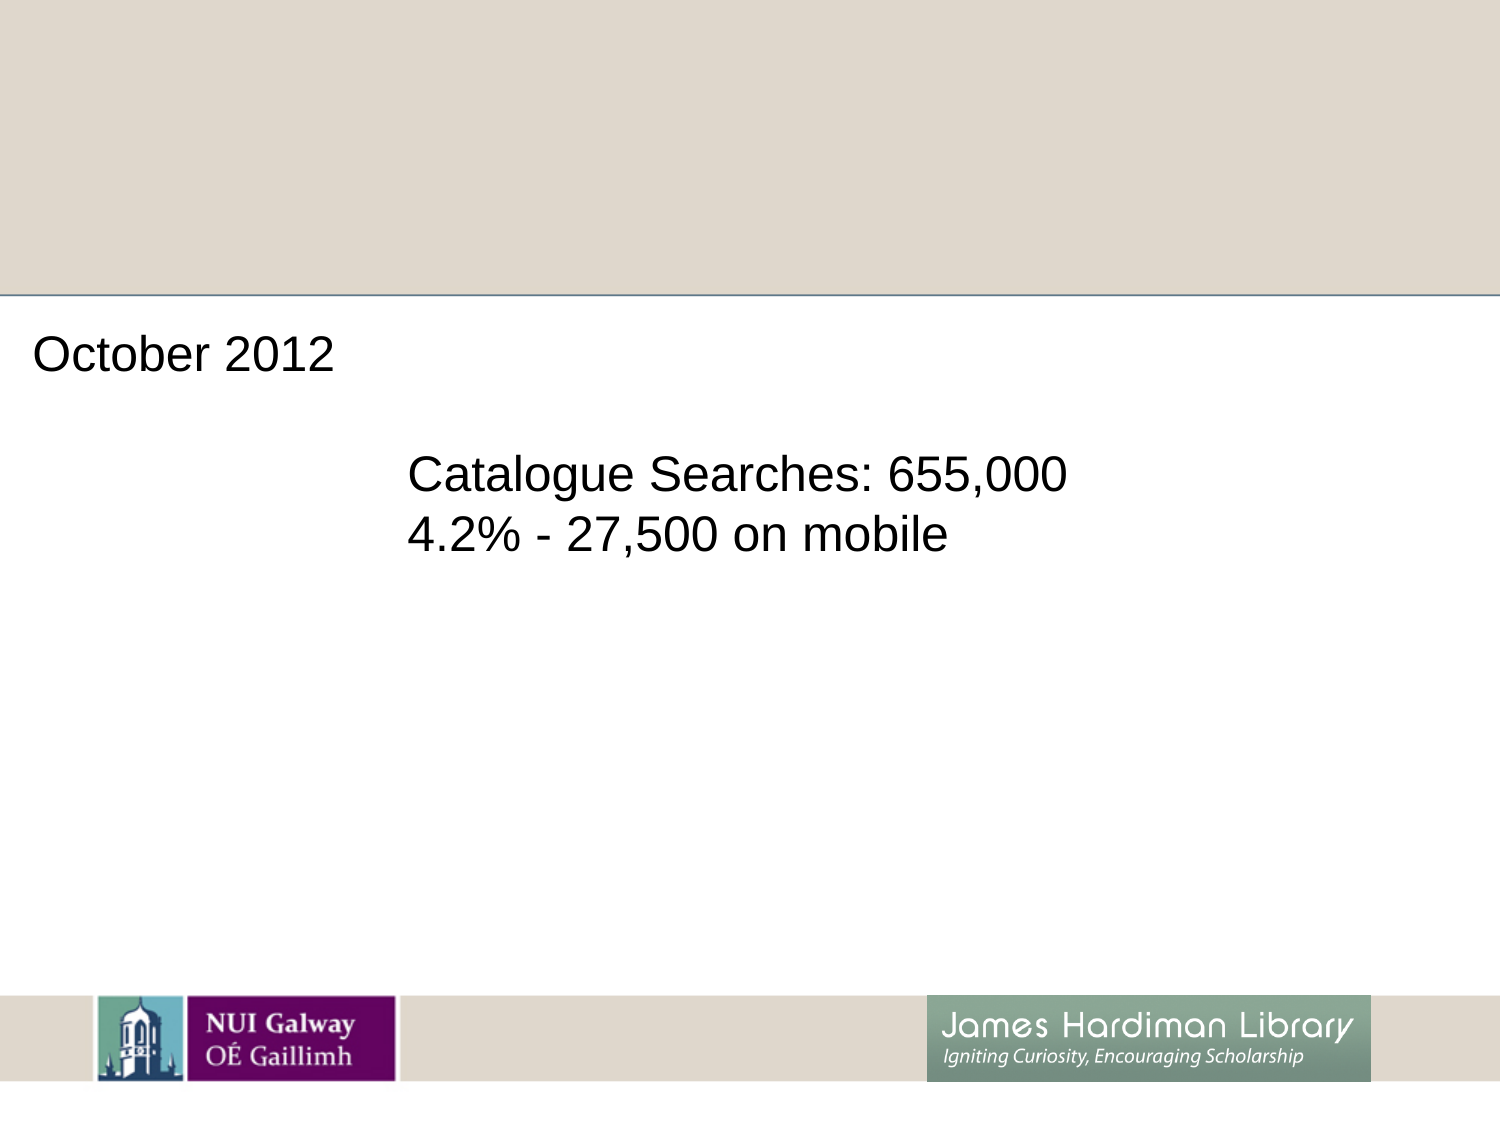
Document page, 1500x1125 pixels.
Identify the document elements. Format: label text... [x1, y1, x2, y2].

text_box October 2012 Catalogue Searches: 655,000 4.2% - 27,500 on mobile [17, 314, 1483, 570]
picture [0, 0, 1500, 1125]
